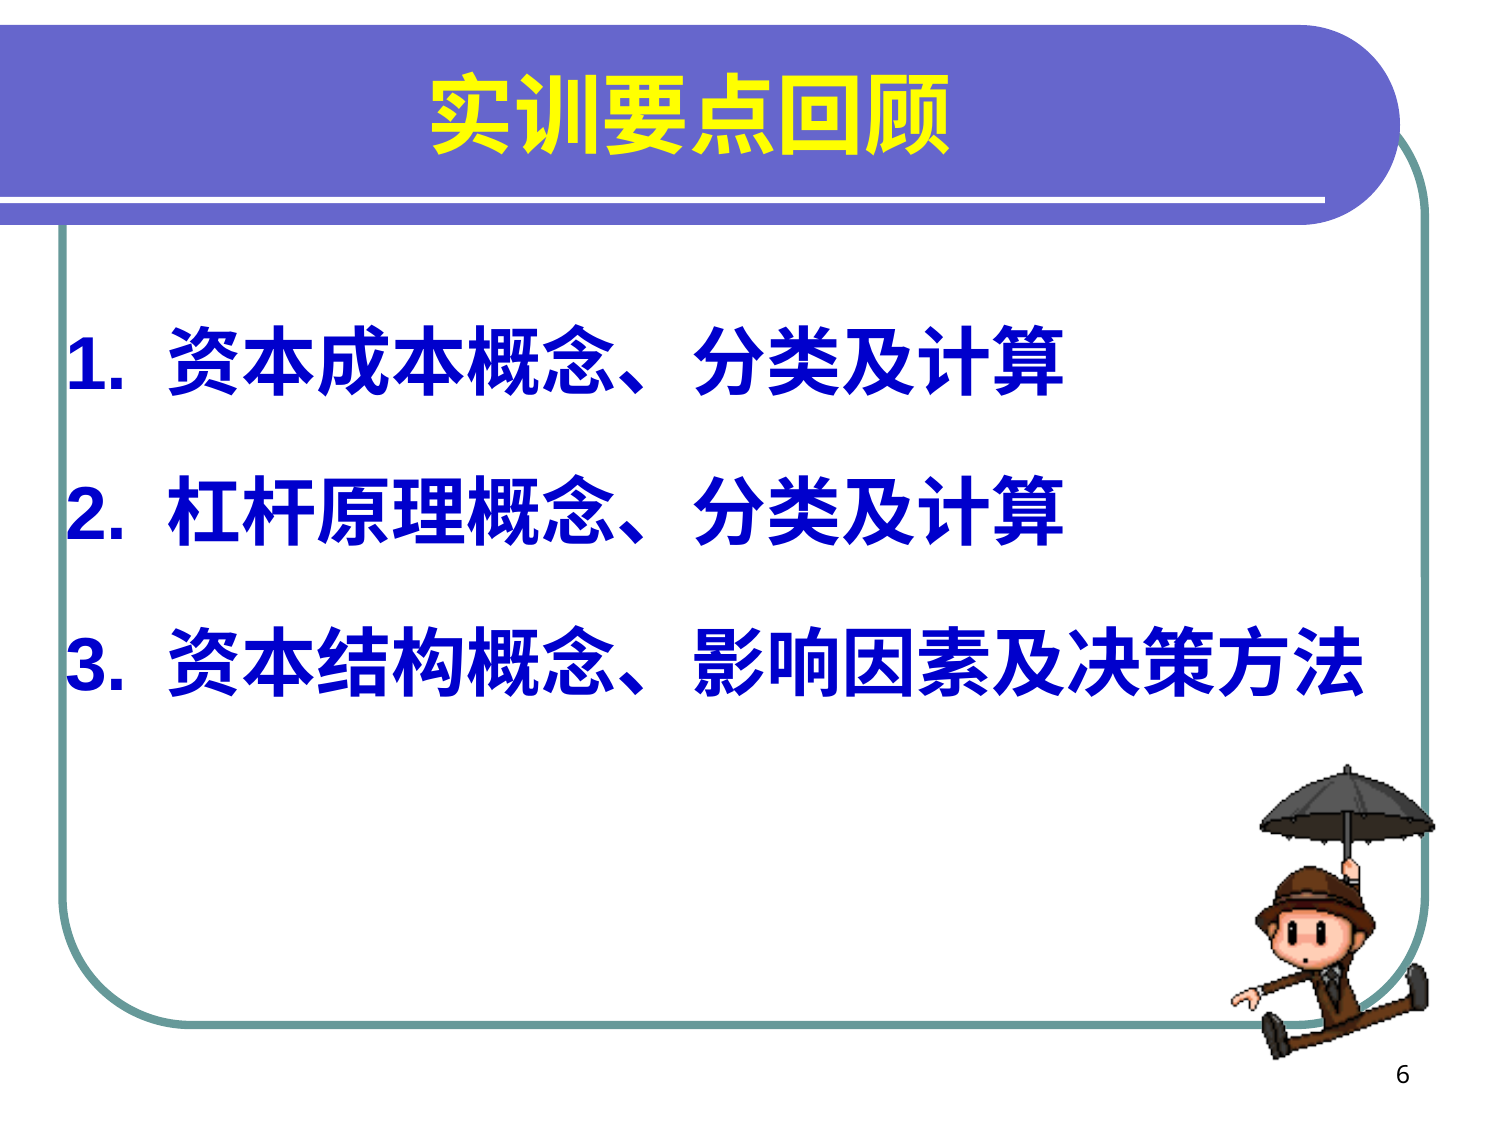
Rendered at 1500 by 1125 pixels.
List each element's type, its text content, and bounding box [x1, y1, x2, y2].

picture [1173, 749, 1500, 1074]
list 1. 资本成本概念、分类及计算 2. 杠杆原理概念、分类及计算 3. 资本结构概念、影响因素及决策方法 [49, 262, 1426, 888]
slide_number 6 [1074, 1024, 1426, 1101]
title 实训要点回顾 [31, 37, 1348, 188]
